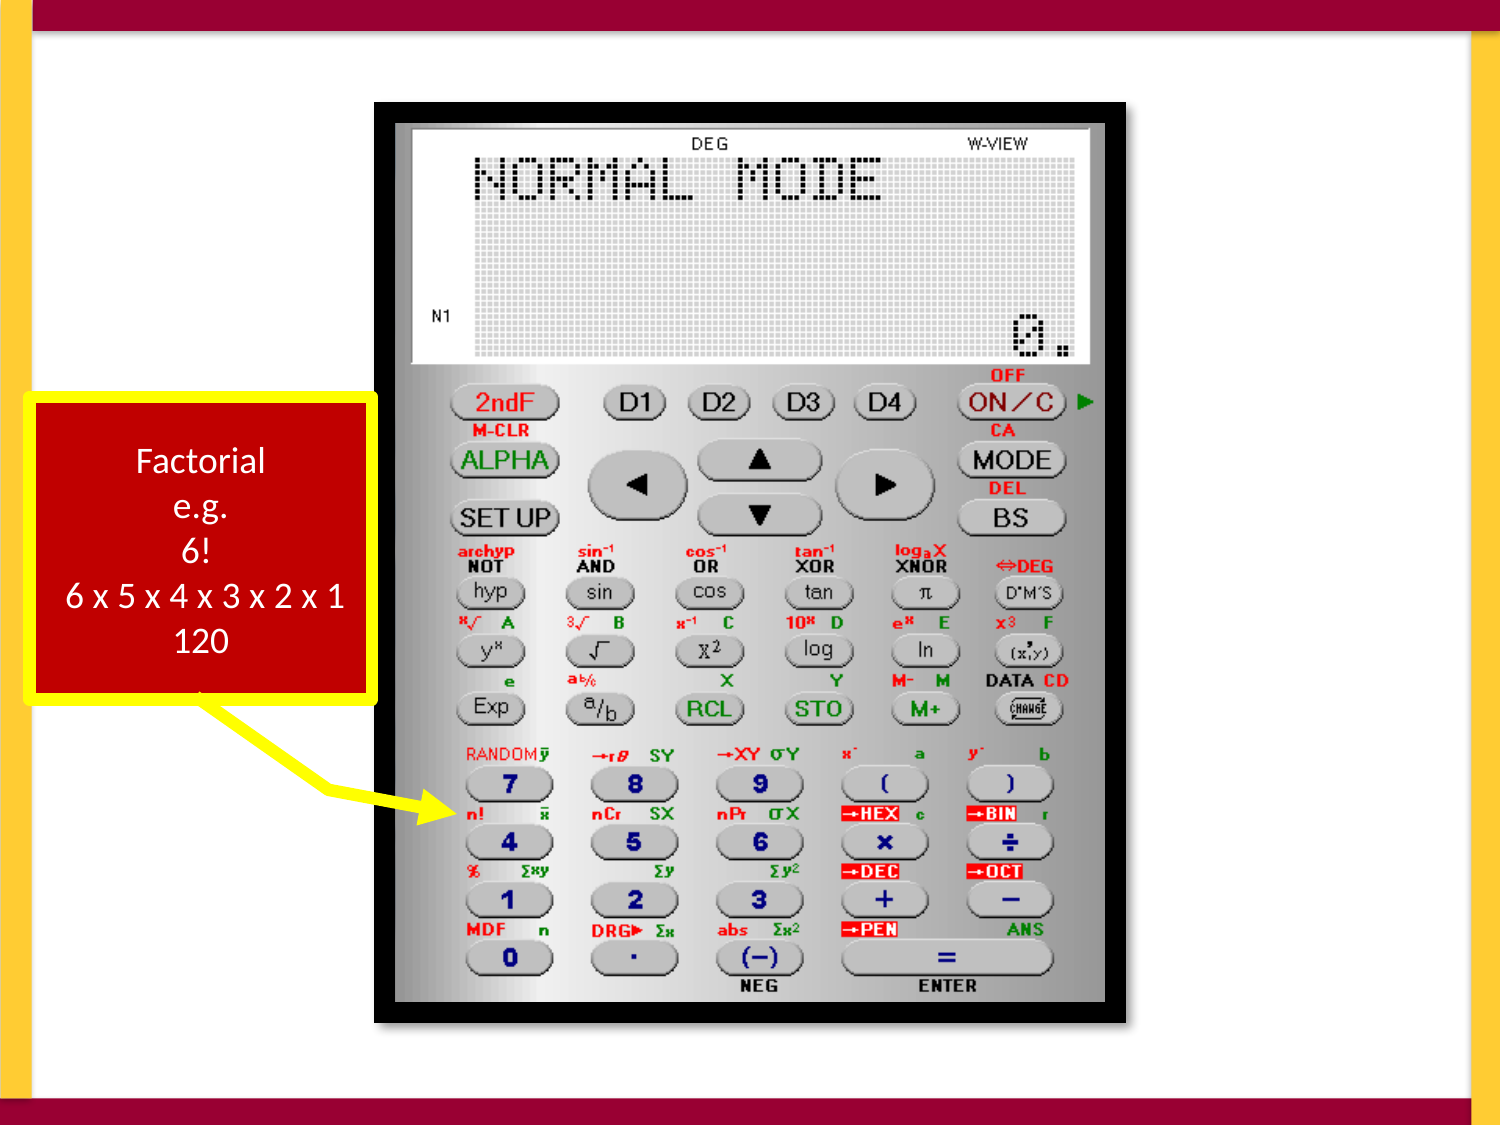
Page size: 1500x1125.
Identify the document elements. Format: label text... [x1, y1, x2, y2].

text_box Factorial e.g. 6! 6 x 5 x 4 x 3 x 2 x 1 120 [27, 395, 457, 818]
picture [395, 123, 1105, 1002]
